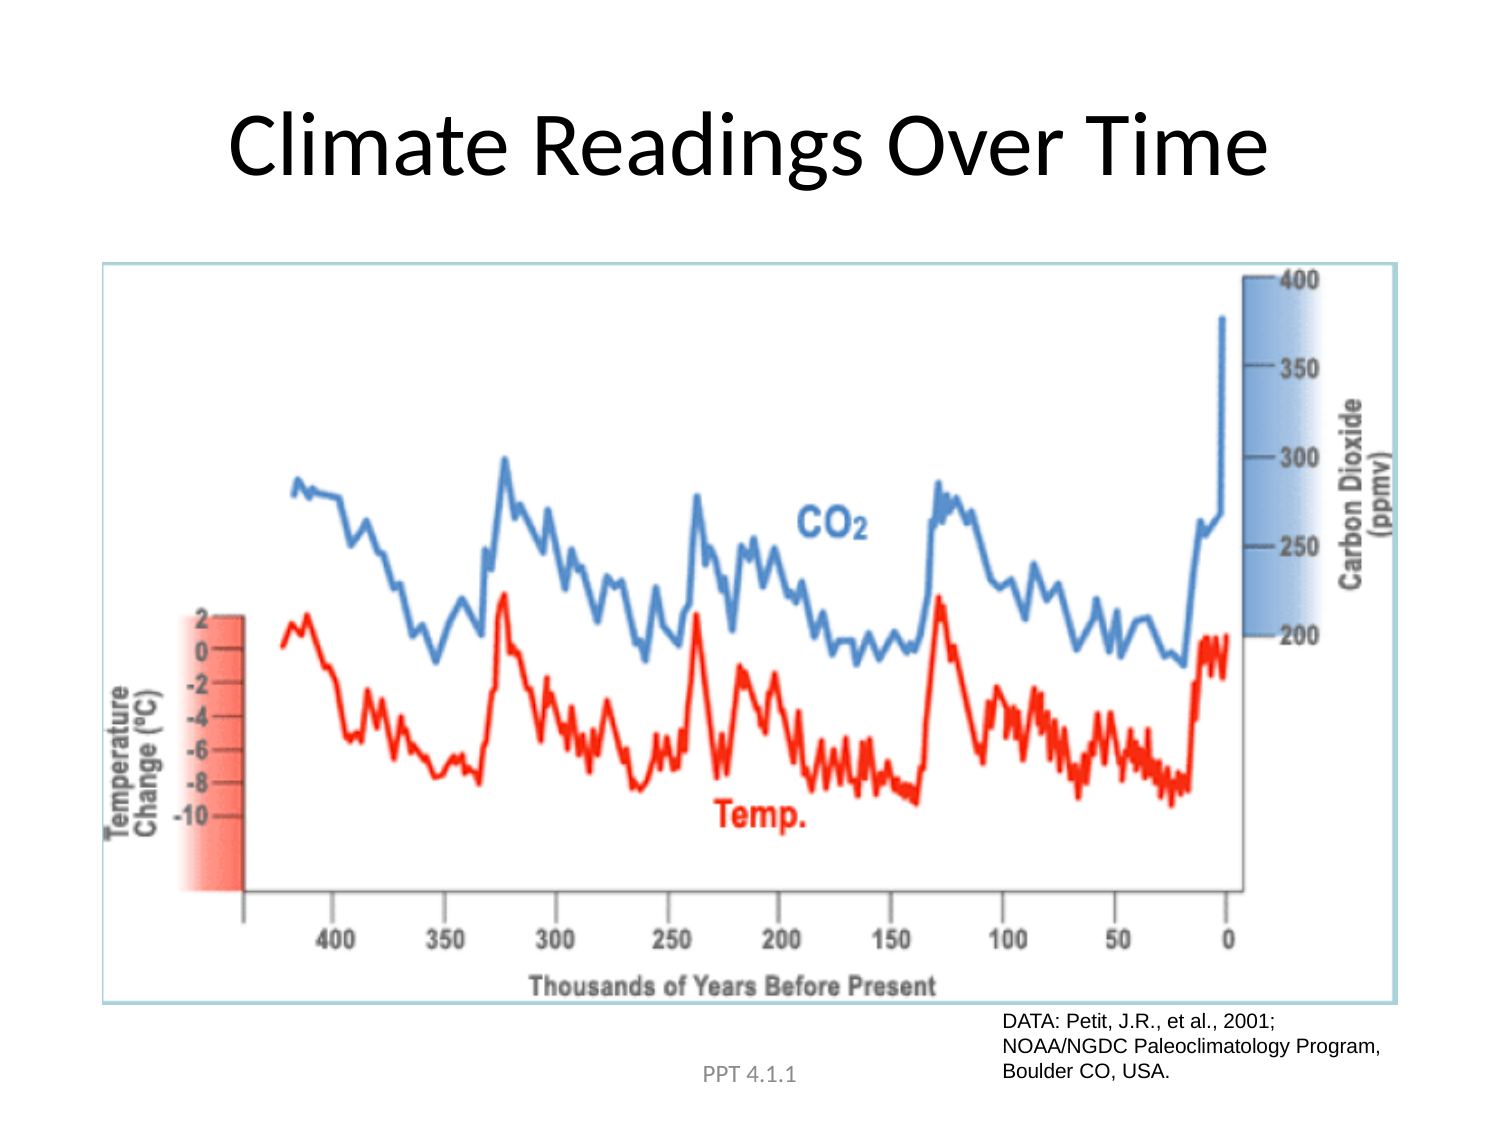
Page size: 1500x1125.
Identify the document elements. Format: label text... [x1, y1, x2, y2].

title Climate Readings Over Time [75, 45, 1425, 233]
footer PPT 4.1.1 [512, 1042, 988, 1103]
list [74, 262, 1426, 1006]
text_box DATA: Petit, J.R., et al., 2001; NOAA/NGDC Paleoclimatology Program, Boulder CO, USA. [987, 1000, 1464, 1091]
